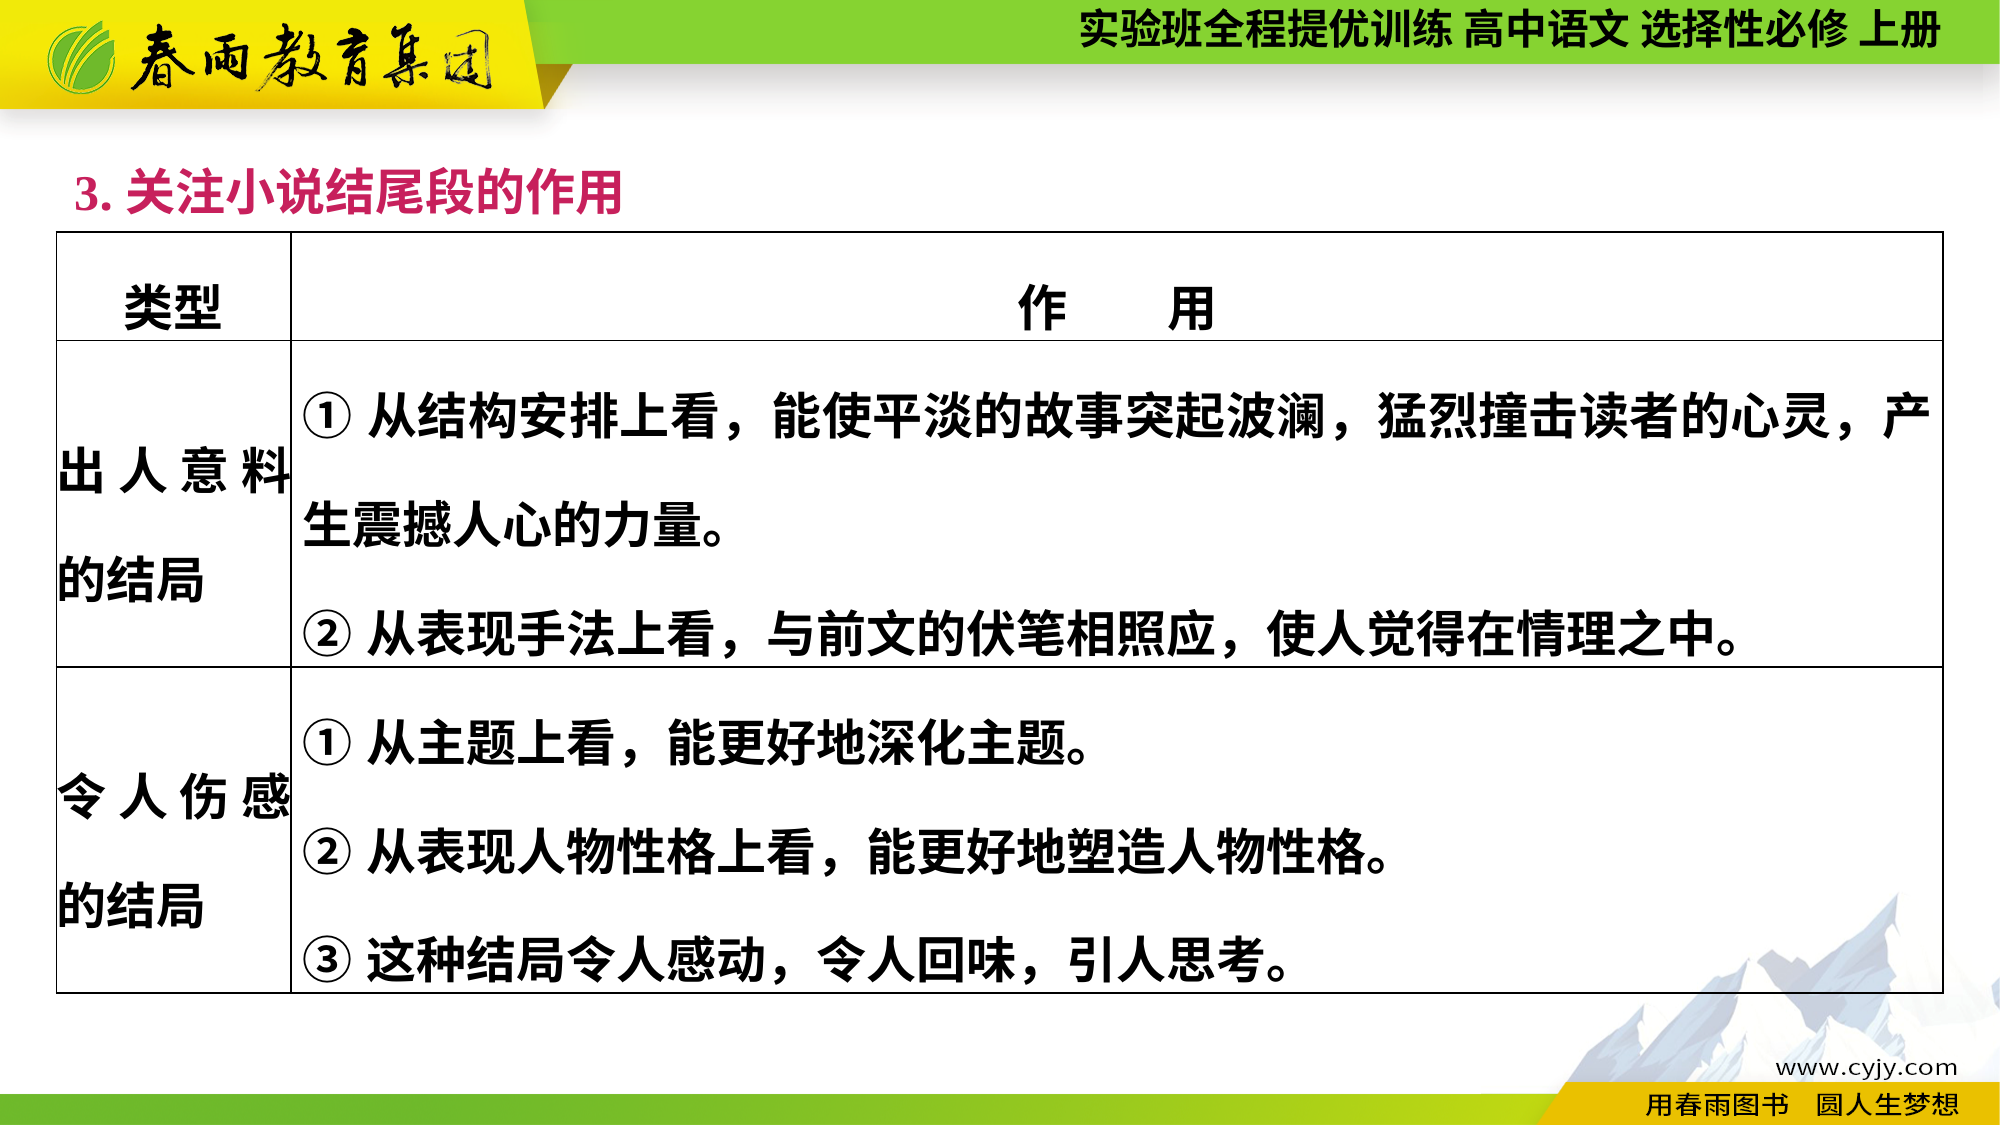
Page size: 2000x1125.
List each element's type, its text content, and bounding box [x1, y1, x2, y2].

list 3.关注小说结尾段的作用 [59, 122, 1944, 217]
table_header 类型 [57, 233, 290, 340]
table_header 作 用 [292, 233, 1942, 340]
table_cell 令人伤感的结局 [57, 668, 290, 992]
table_cell ①从结构安排上看，能使平淡的故事突起波澜，猛烈撞击读者的心灵，产生震撼人心的力量。 ②从表现手法上看，与前文的伏笔相照应，使人觉得在情理之中。 [292, 341, 1942, 666]
picture [0, 0, 2000, 1125]
table_cell 出人意料的结局 [57, 341, 290, 666]
table_cell ①从主题上看，能更好地深化主题。 ②从表现人物性格上看，能更好地塑造人物性格。 ③这种结局令人感动，令人回味，引人思考。 [292, 668, 1942, 992]
